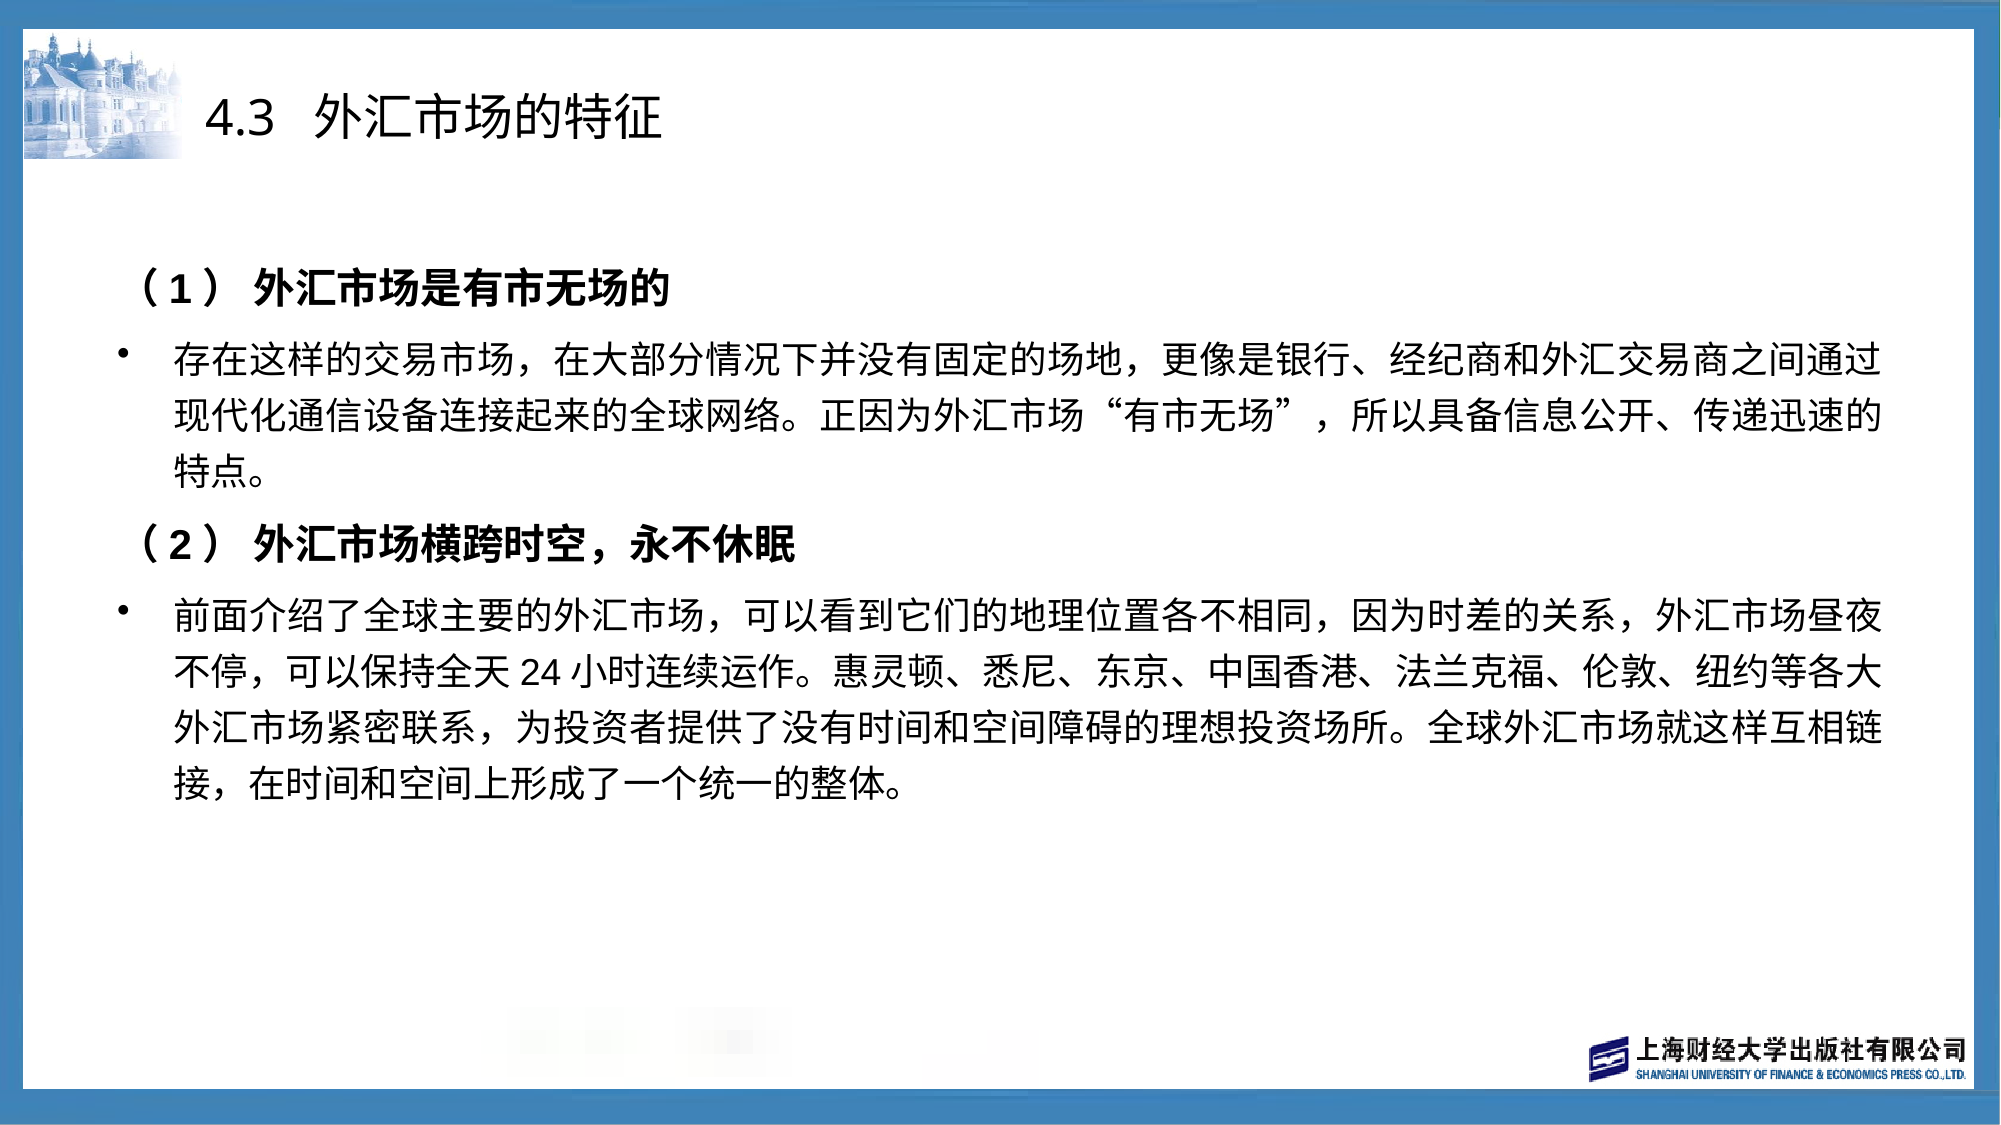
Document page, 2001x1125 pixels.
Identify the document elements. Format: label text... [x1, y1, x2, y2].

title 4.3 外汇市场的特征 [190, 64, 1547, 168]
picture [0, 0, 2001, 1125]
list （1） 外汇市场是有市无场的 存在这样的交易市场，在大部分情况下并没有固定的场地，更像是银行、经纪商和外汇交易商之间通过现代化通信设备连接起来的全球网络。正因为外汇市场“有市无场”，所以具备信息公开、传递迅速的特点。 （2） 外汇市场横跨时空，永不休眠 前面介绍了全球主要的外汇市场，可以看到它们的地理位置各不相同，因为时差的关系，外汇市场昼夜不停，可以保持全天24小时连续运作。惠灵顿、悉尼、东京、中国香港、法兰克福、伦敦、纽约等各大外汇市场紧密联系，为投资者提供了没有时间和空间障碍的理想投资场所。全球外汇市场就这样互相链接，在时间和空间上形成了一个统一的整体。 [102, 241, 1898, 1065]
